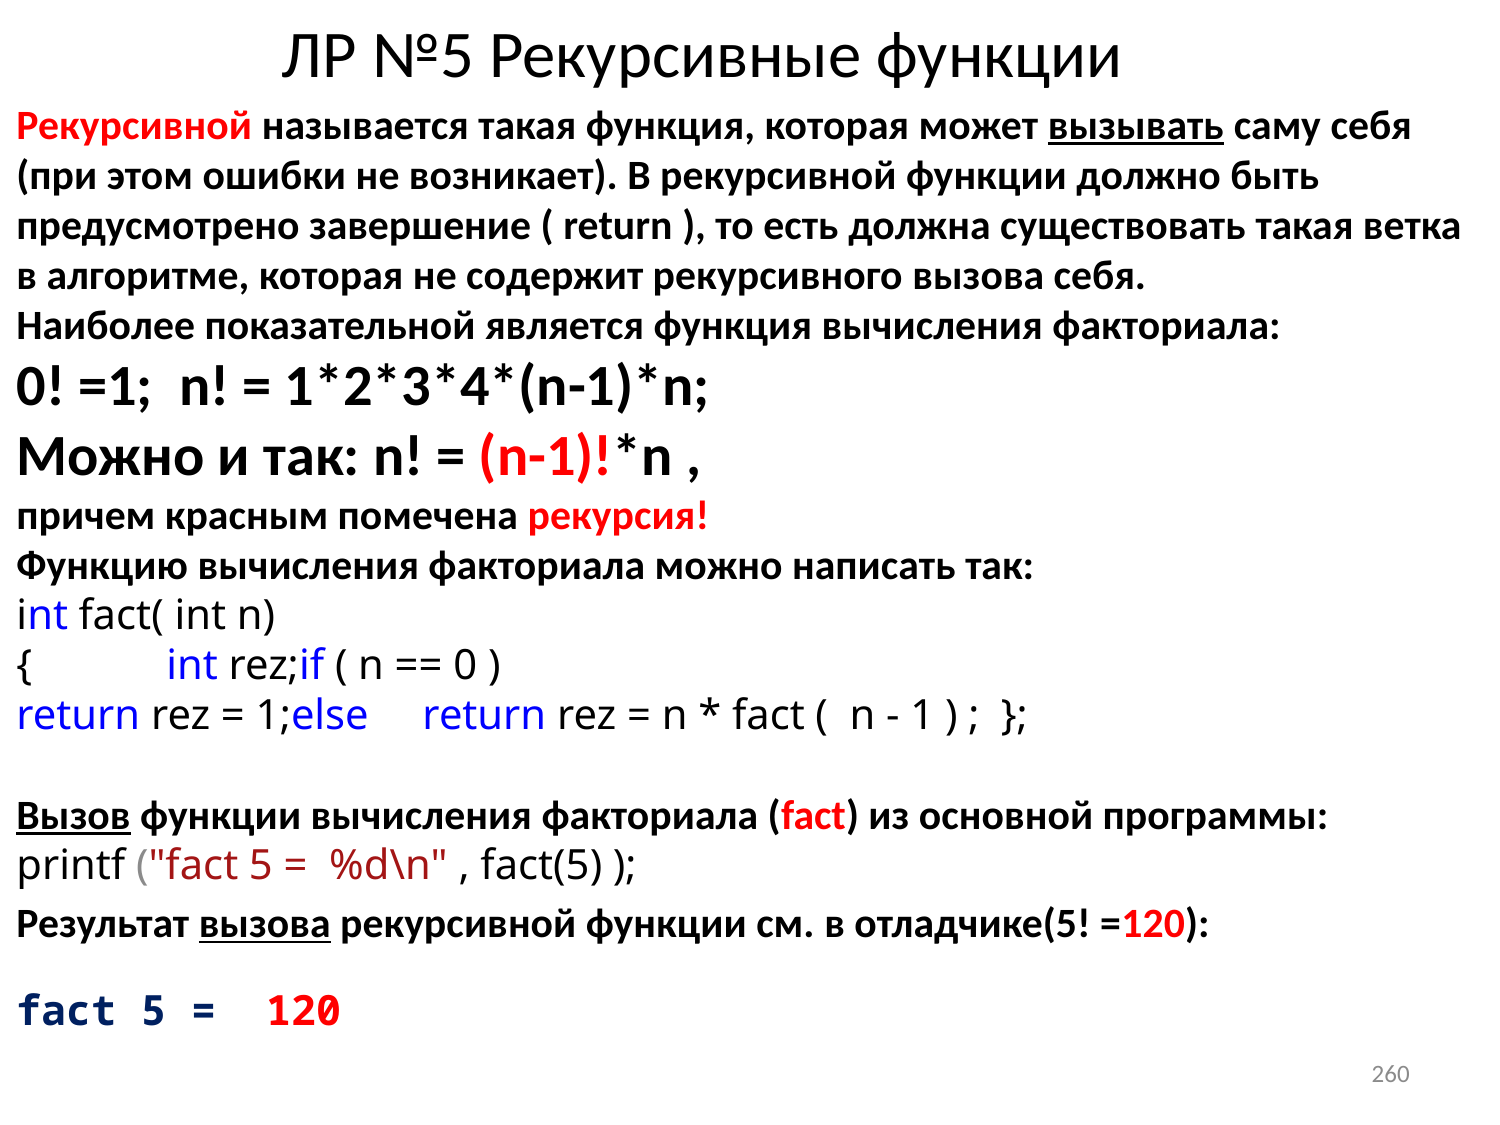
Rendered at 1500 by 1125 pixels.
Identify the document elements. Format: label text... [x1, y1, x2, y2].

text_box Рекурсивной называется такая функция, которая может вызывать саму себя (при этом ошибки не возникает). В рекурсивной функции должно быть предусмотрено завершение ( return ), то есть должна существовать такая ветка в алгоритме, которая не содержит рекурсивного вызова себя. Наиболее показательной является функция вычисления факториала: 0! =1; n! = 1*2*3*4*(n-1)*n; Можно и так: n! = (n-1)!*n , причем красным помечена рекурсия! Функцию вычисления факториала можно написать так: int fact( int n) { int rez;if ( n == 0 ) return rez = 1;else return rez = n * fact ( n - 1 ) ; }; Вызов функции вычисления факториала (fact) из основной программы: printf ("fact 5 = %d\n" , fact(5) ); Результат вызова рекурсивной функции см. в отладчике(5! =120): fact 5 = 120 [1, 89, 1500, 1024]
title ЛР №5 Рекурсивные функции [218, 0, 1188, 89]
slide_number 260 [1074, 1042, 1425, 1103]
